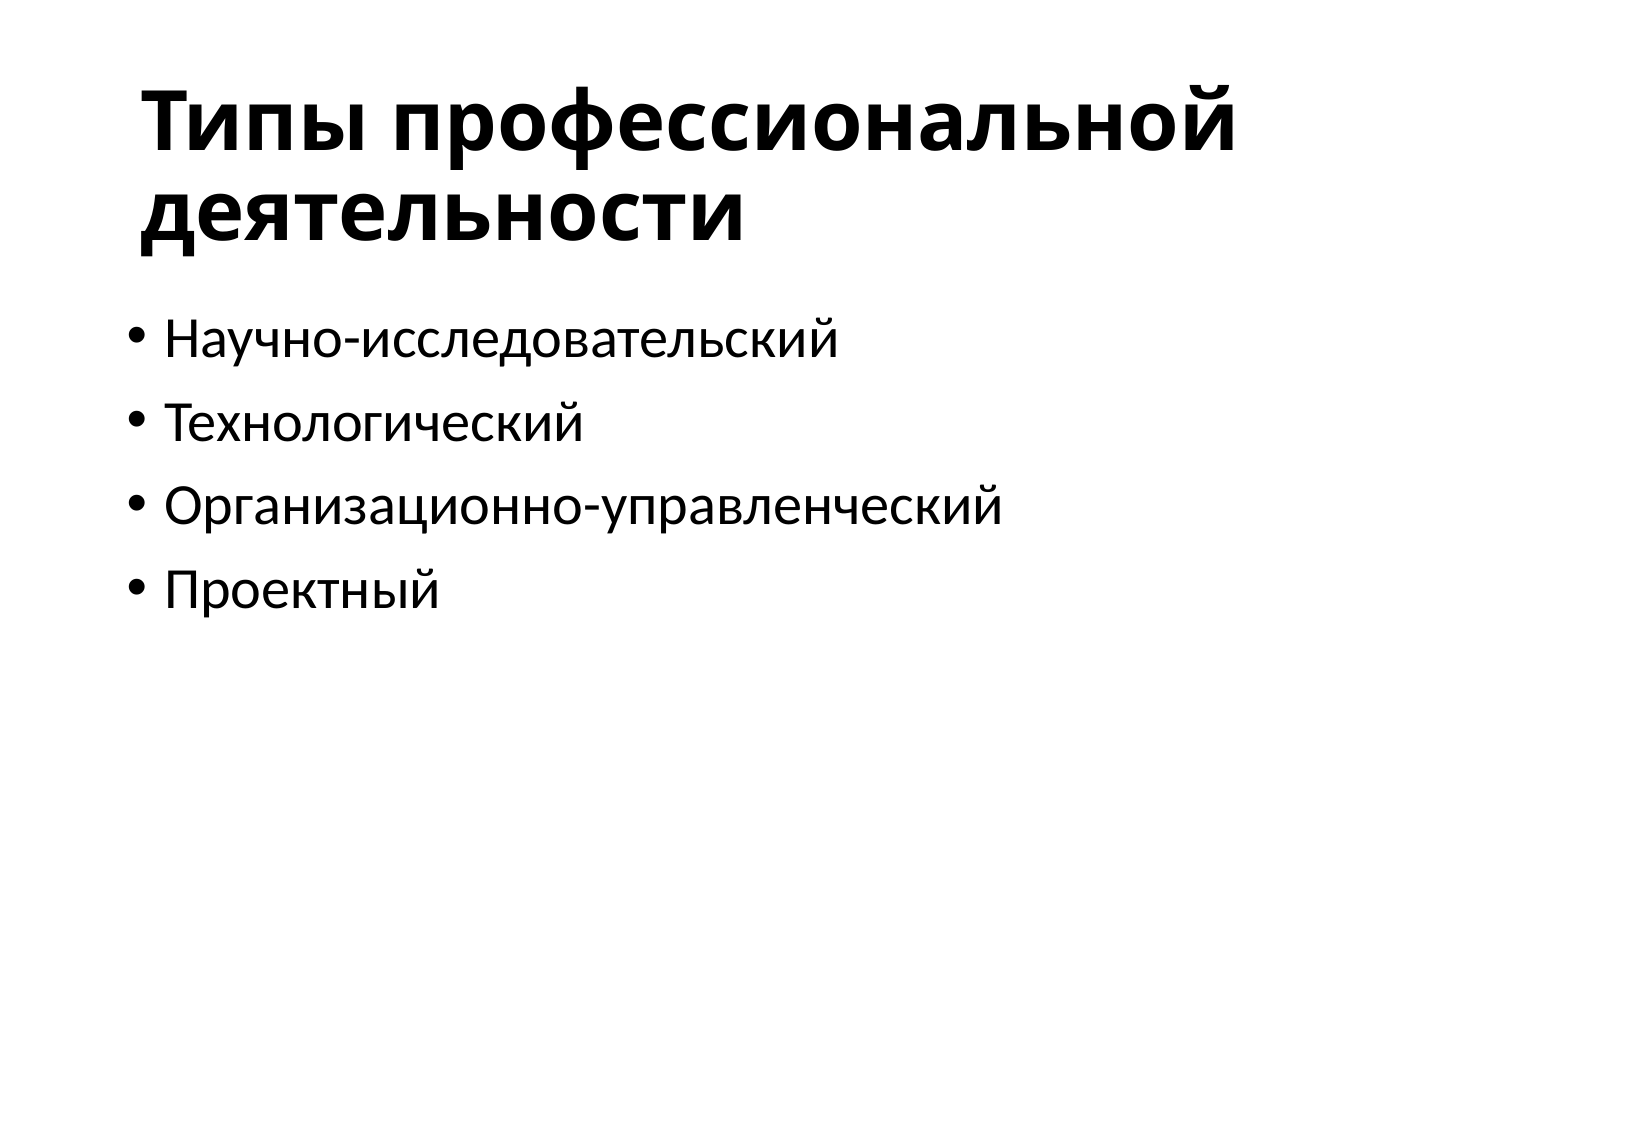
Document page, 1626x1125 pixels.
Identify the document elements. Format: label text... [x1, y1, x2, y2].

title Типы профессиональной деятельности [125, 59, 1527, 278]
list Научно-исследовательский Технологический Организационно-управленческий Проектный [111, 299, 1514, 1014]
